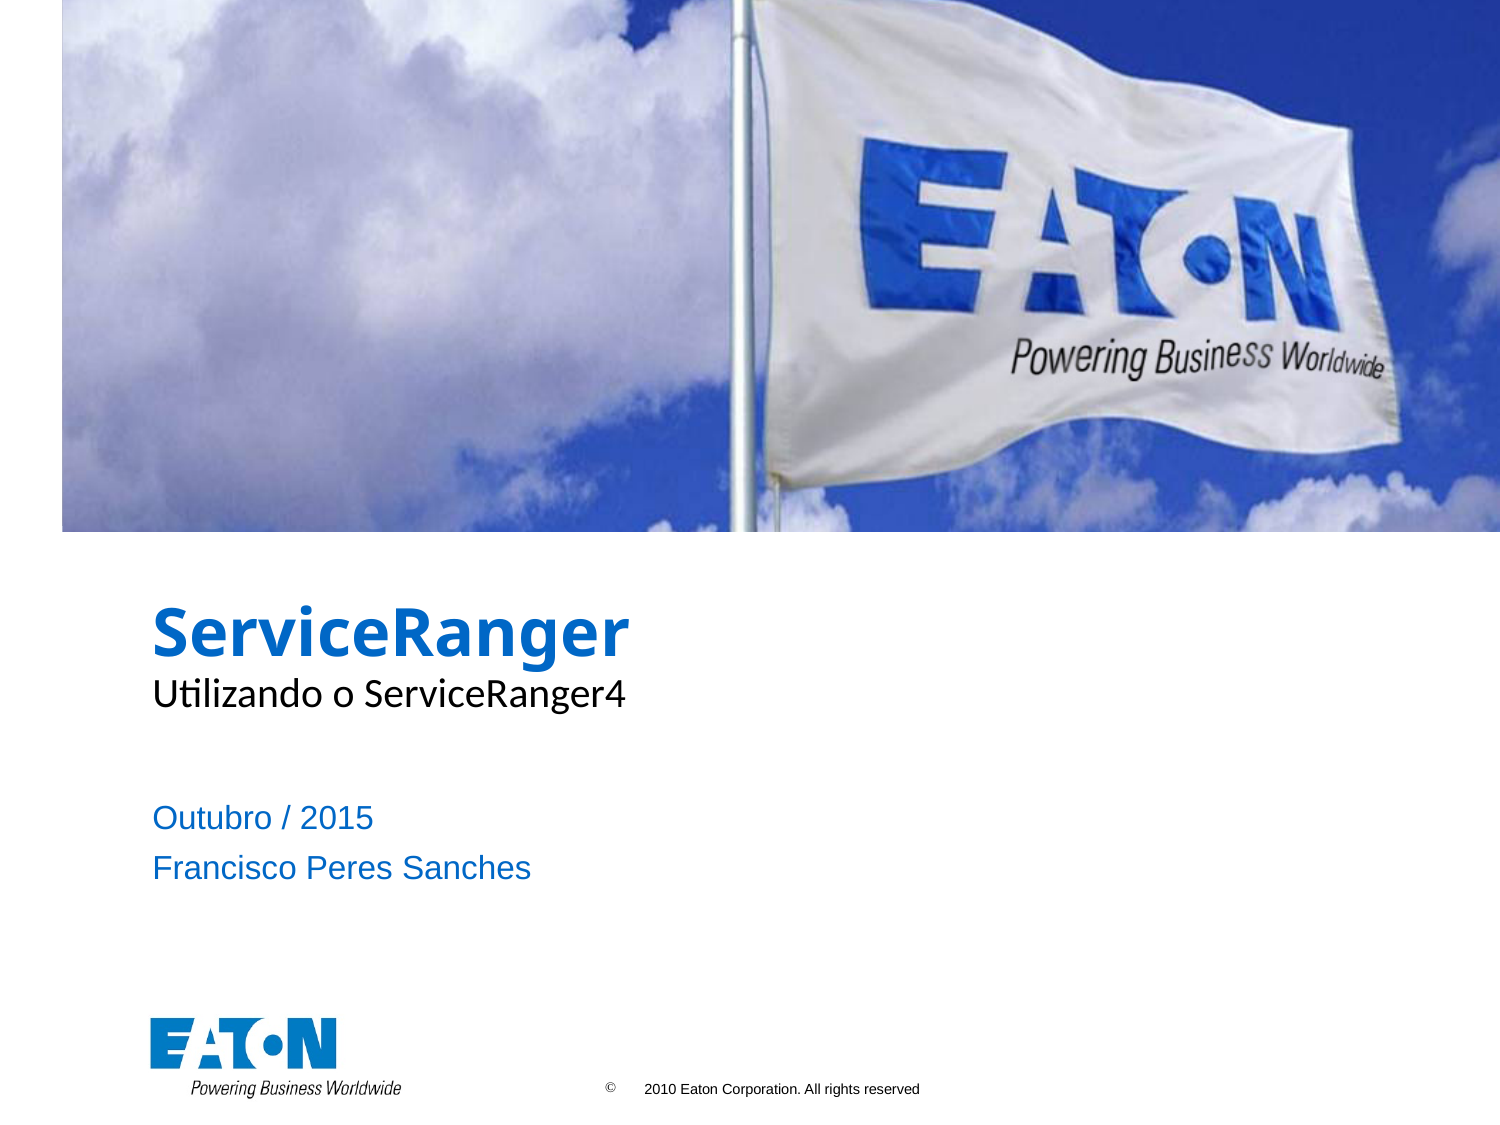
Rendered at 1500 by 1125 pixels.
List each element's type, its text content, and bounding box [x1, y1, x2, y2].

picture [62, 0, 1500, 532]
picture [137, 1003, 413, 1110]
subtitle Outubro / 2015 Francisco Peres Sanches [137, 784, 1126, 954]
title ServiceRanger Utilizando o ServiceRanger4 [137, 563, 1438, 752]
